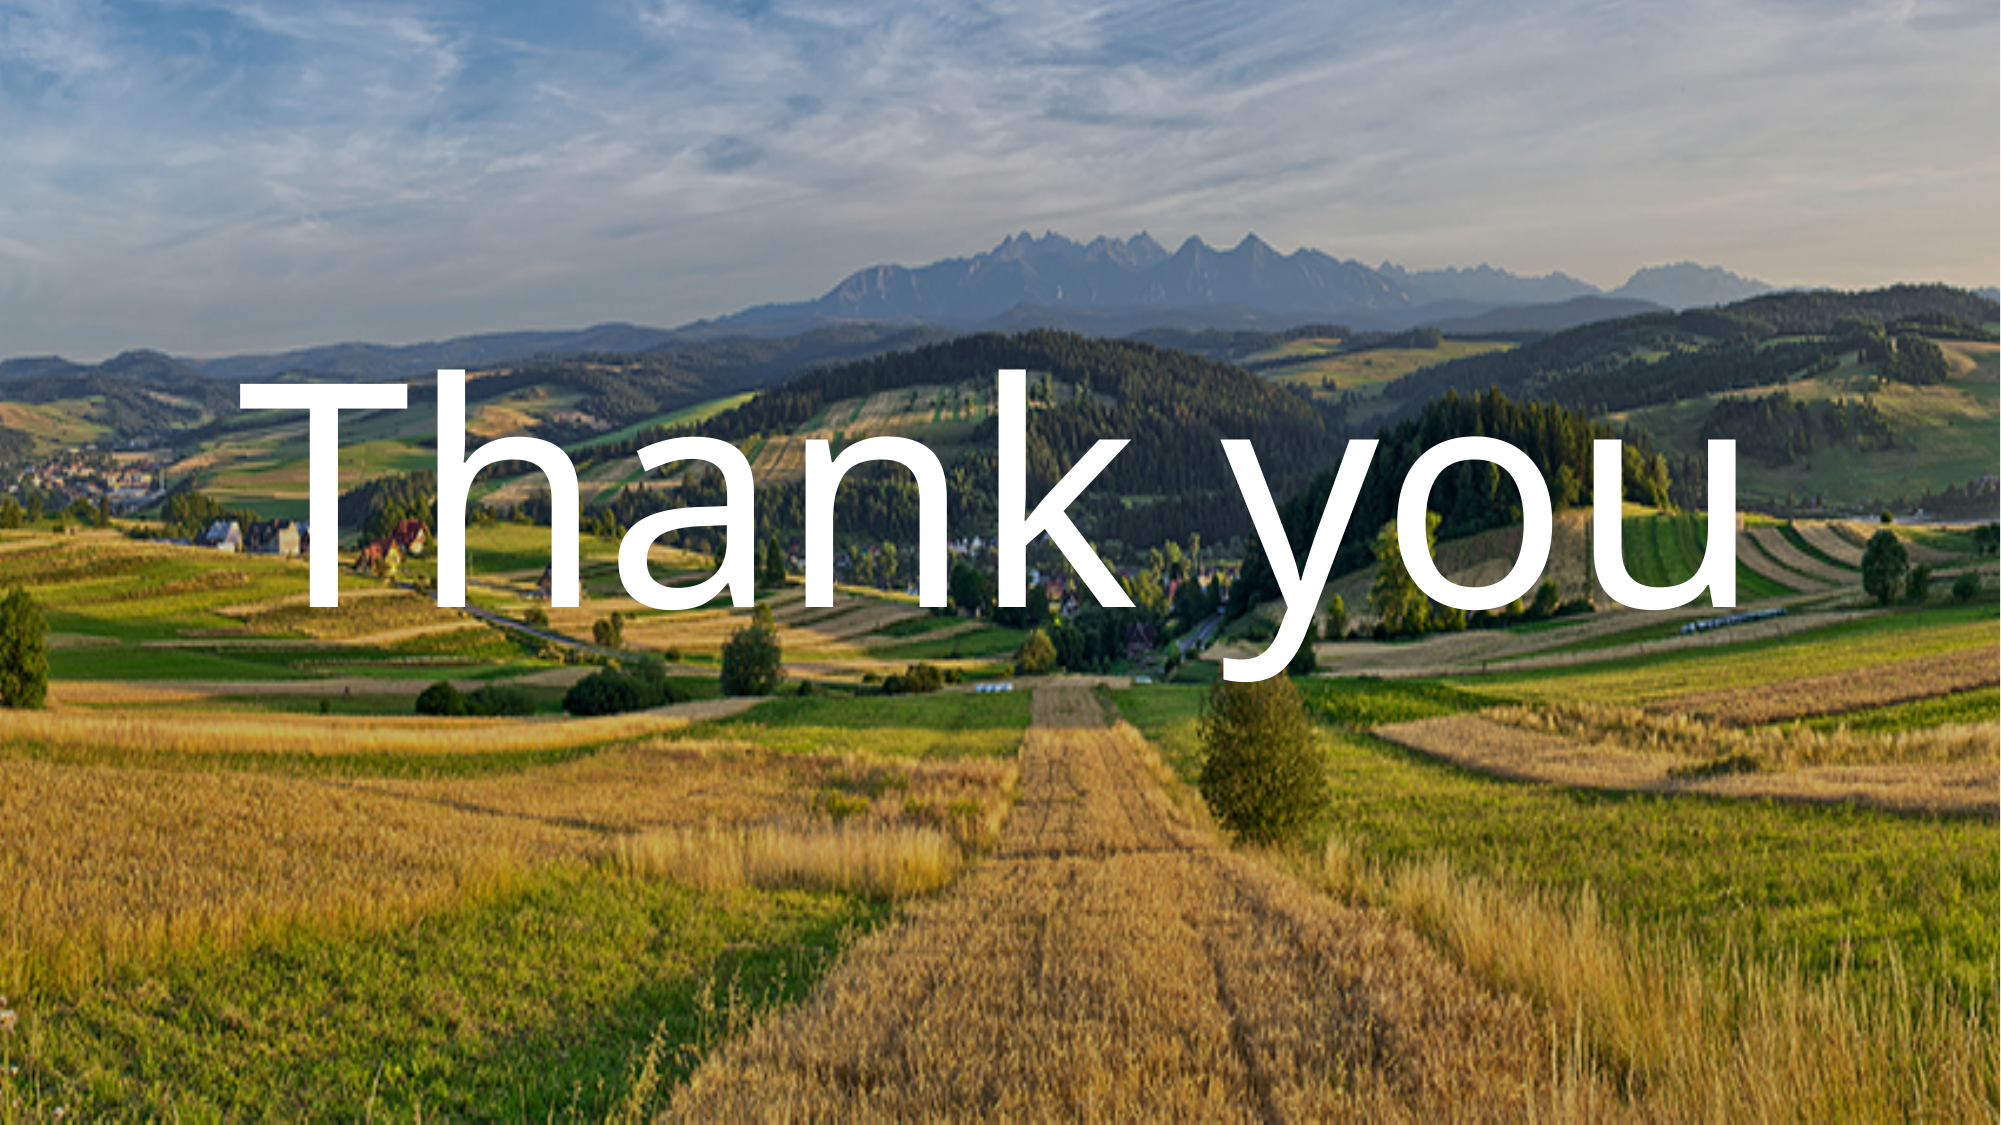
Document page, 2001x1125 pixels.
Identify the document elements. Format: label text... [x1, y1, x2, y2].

title Thank you [0, 441, 2000, 683]
picture [0, 0, 2001, 1125]
